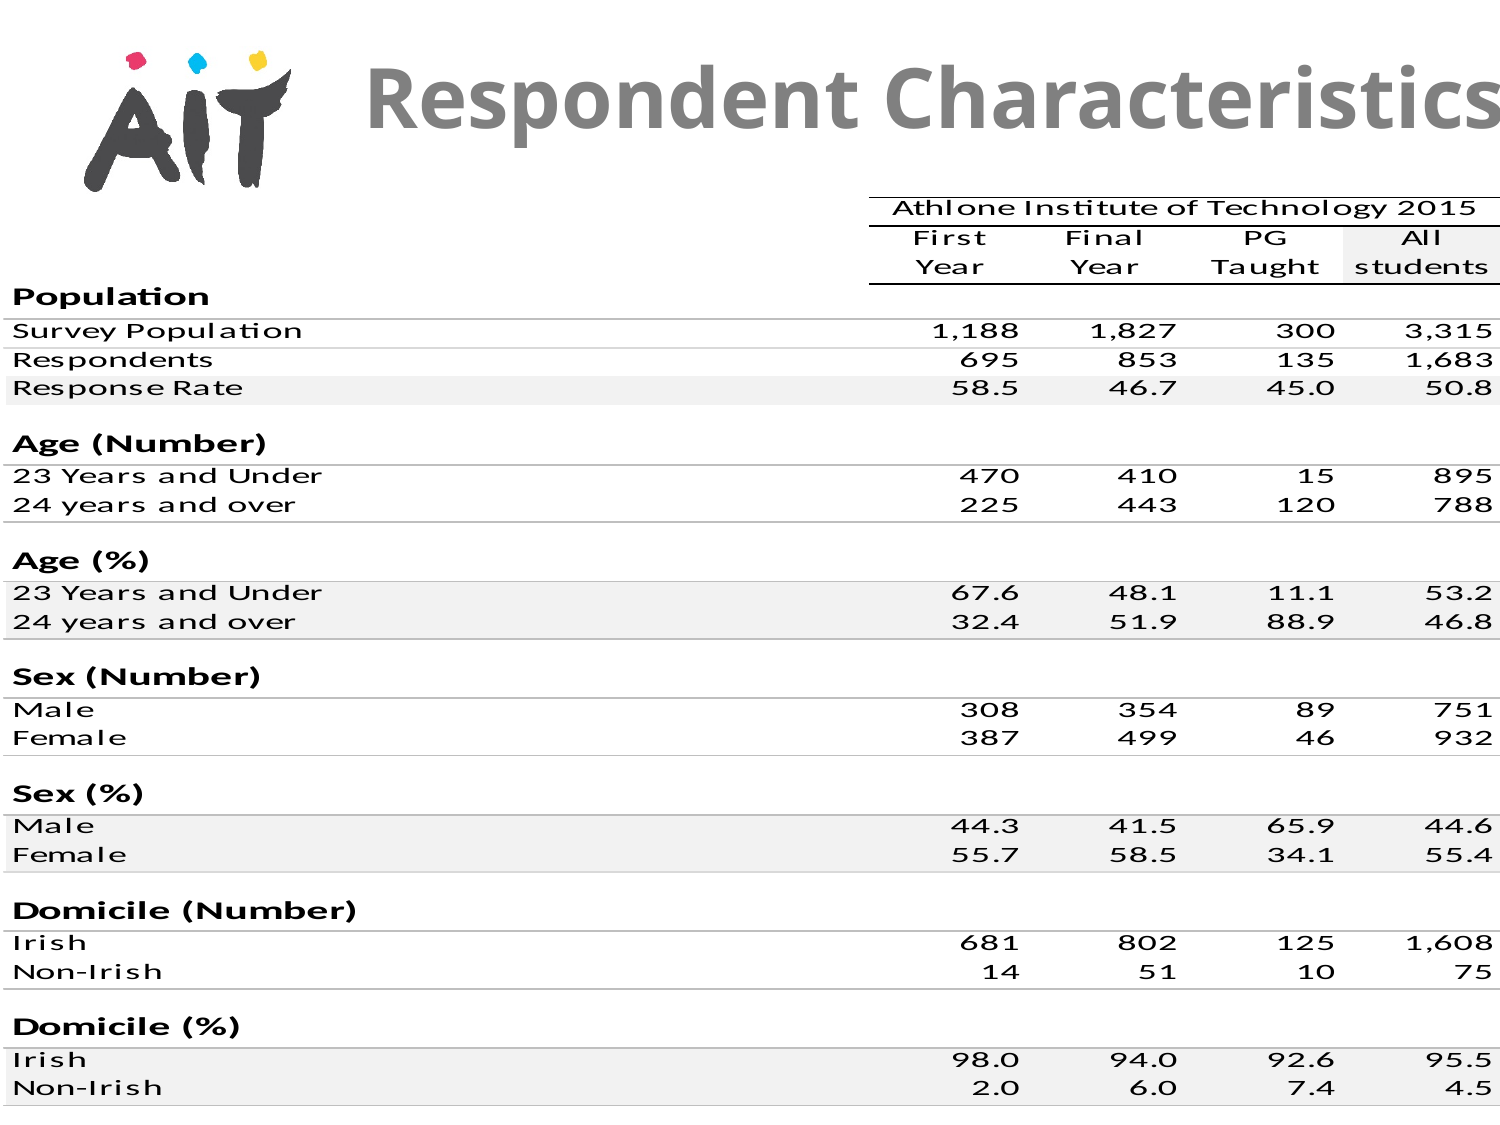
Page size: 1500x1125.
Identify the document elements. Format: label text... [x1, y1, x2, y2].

picture [2, 46, 1500, 1125]
title Respondent Characteristics [348, 30, 1500, 160]
